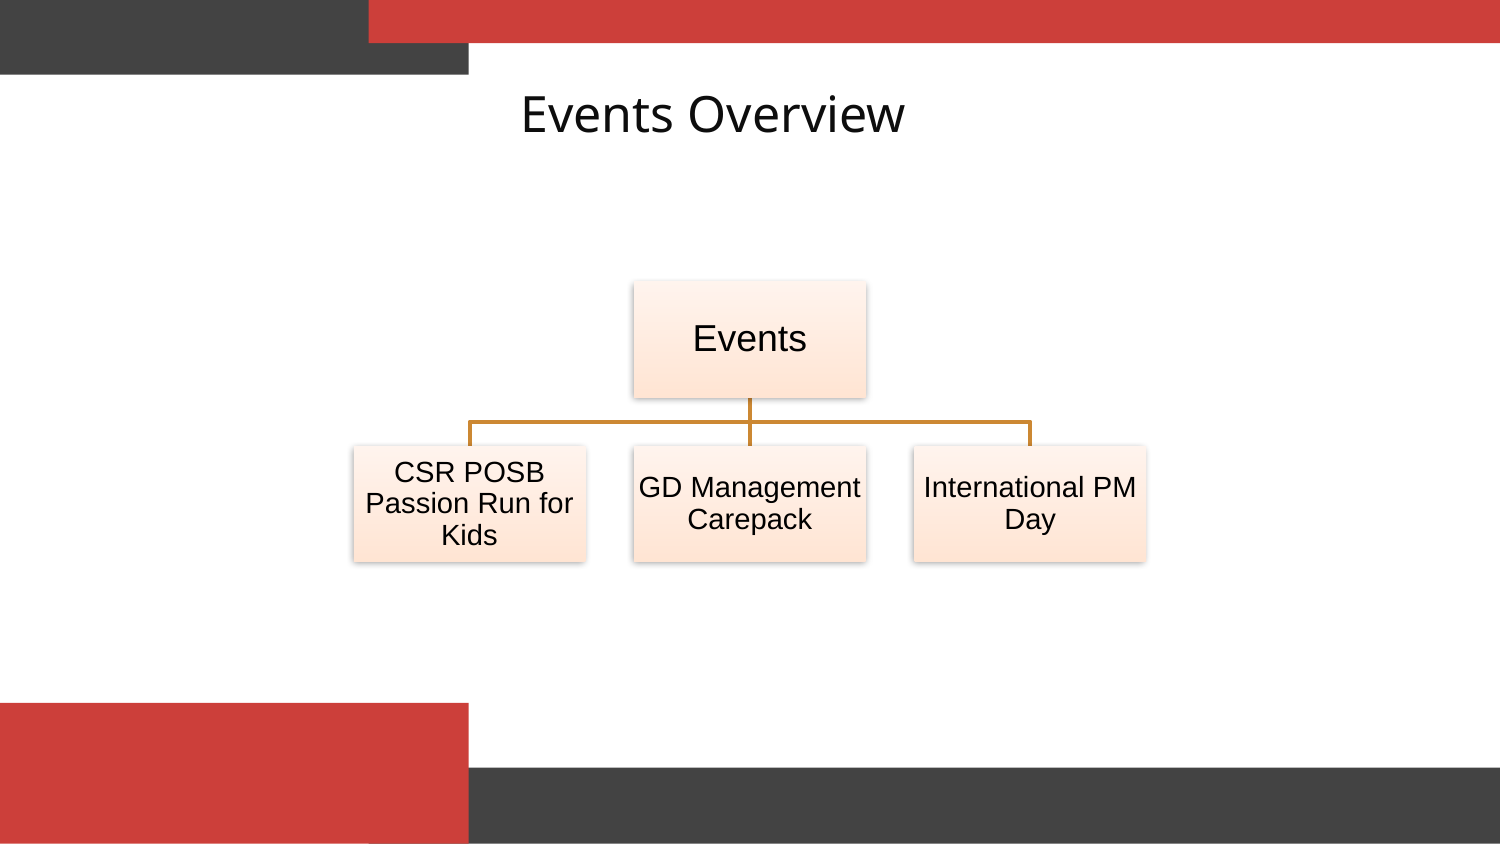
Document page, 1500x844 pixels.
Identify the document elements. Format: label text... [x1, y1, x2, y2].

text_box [276, 281, 1224, 563]
title Events Overview [37, 34, 1389, 158]
